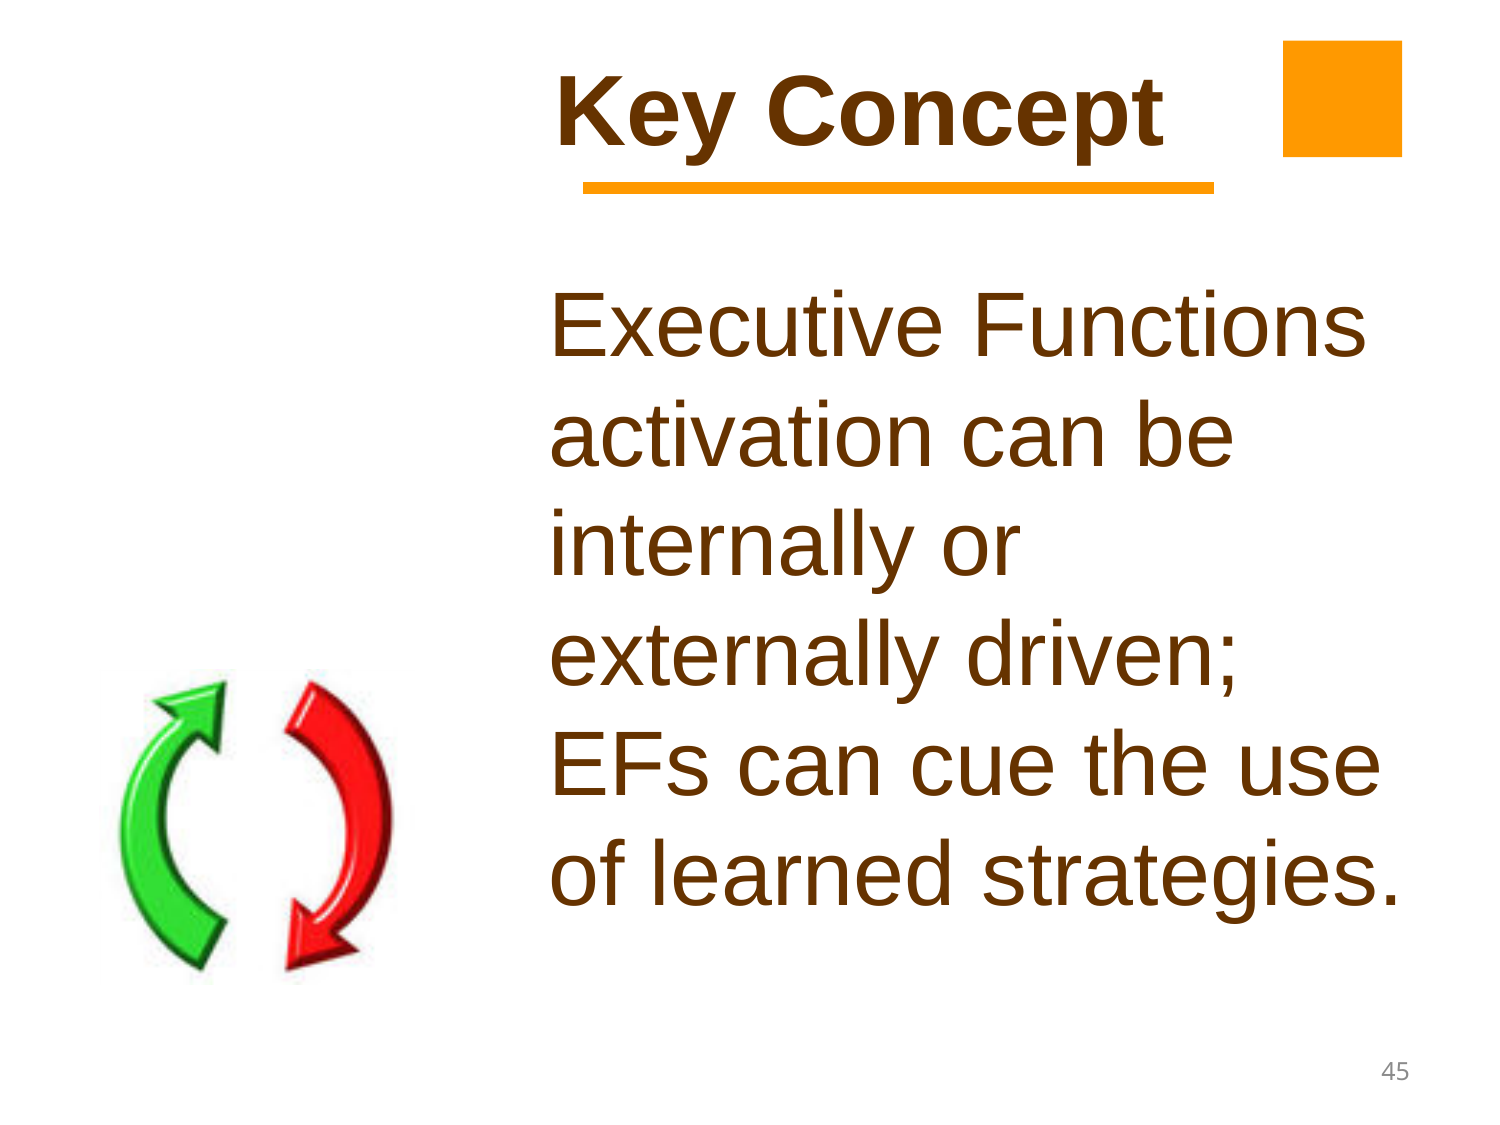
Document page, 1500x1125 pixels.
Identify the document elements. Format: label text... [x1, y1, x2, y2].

text_box Key Concept [539, 38, 1180, 173]
slide_number 45 [1074, 1042, 1425, 1103]
picture [99, 669, 415, 985]
text_box Executive Functions activation can be internally or externally driven; EFs can cue the use of learned strategies. [533, 256, 1436, 932]
text_box [1281, 38, 1404, 159]
